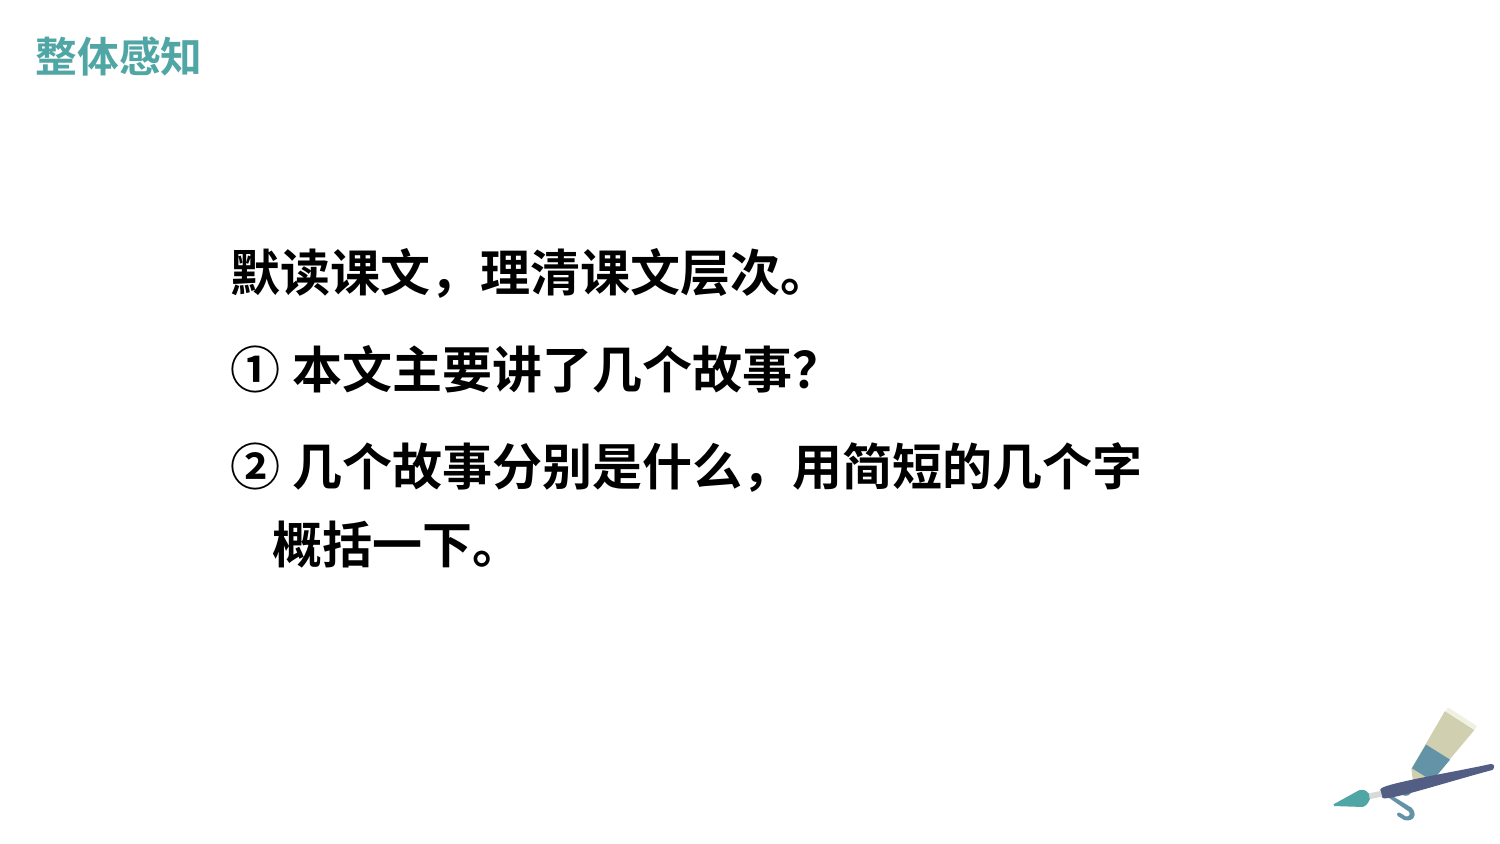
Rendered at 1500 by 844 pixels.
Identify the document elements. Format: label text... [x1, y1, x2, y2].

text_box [1358, 708, 1481, 844]
text_box 默读课文，理清课文层次。 ①本文主要讲了几个故事？ ②几个故事分别是什么，用简短的几个字概括一下。 [221, 219, 1164, 578]
text_box 整体感知 [24, 25, 261, 87]
